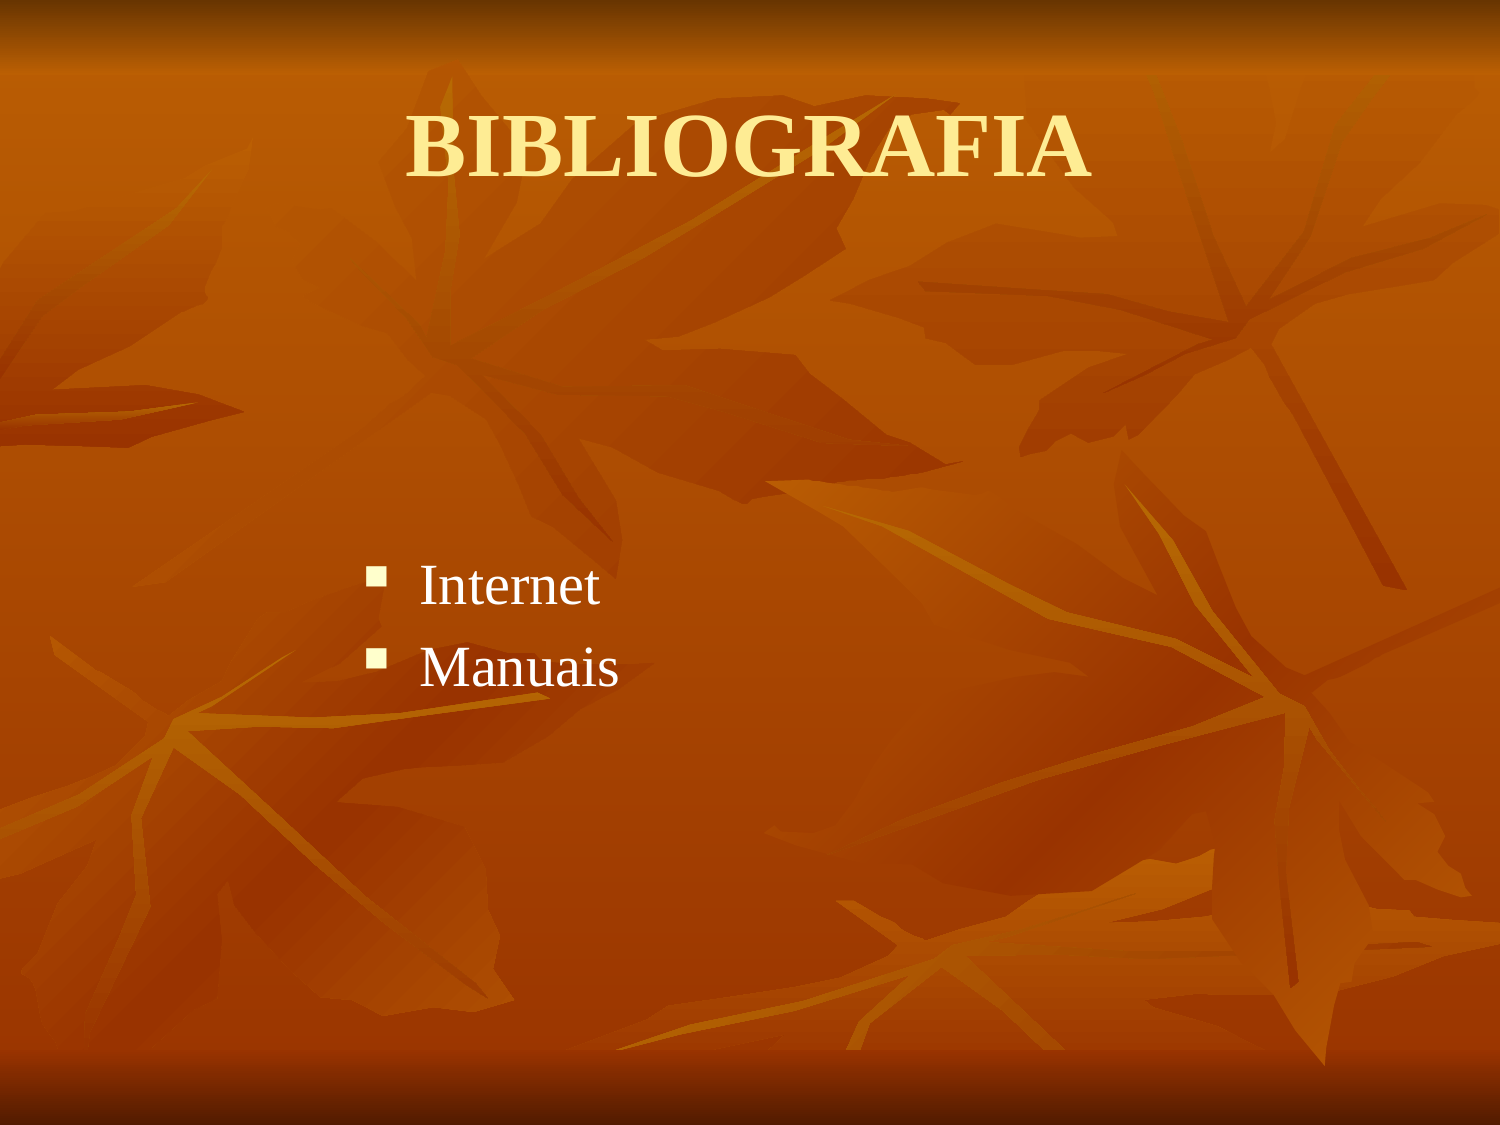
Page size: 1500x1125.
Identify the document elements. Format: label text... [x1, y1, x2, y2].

title BIBLIOGRAFIA [74, 45, 1426, 234]
list Internet Manuais [348, 538, 1012, 745]
